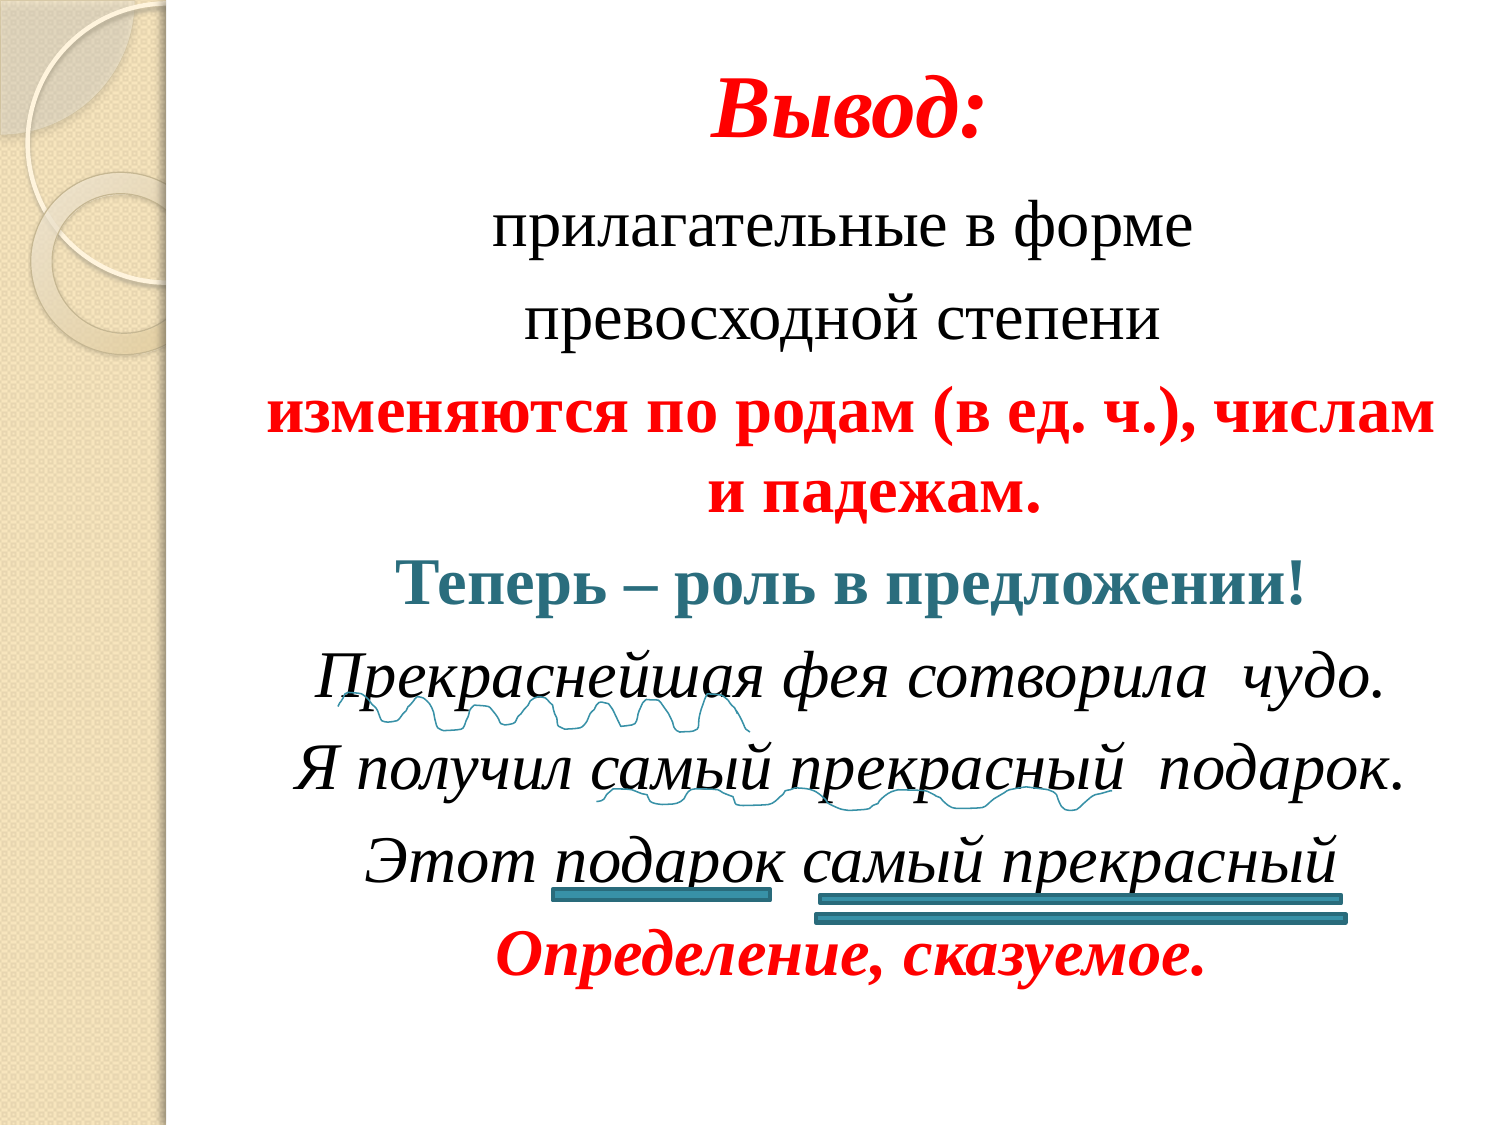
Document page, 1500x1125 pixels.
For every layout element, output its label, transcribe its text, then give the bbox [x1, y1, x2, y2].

text_box [818, 893, 1343, 905]
title Вывод: [235, 30, 1466, 173]
text_box [596, 786, 1113, 812]
text_box [337, 691, 751, 733]
text_box [551, 887, 772, 902]
text_box [814, 912, 1348, 925]
list прилагательные в форме превосходной степени изменяются по родам (в ед. ч.), числам и падежам. Теперь – роль в предложении! Прекраснейшая фея сотворила чудо. Я получил самый прекрасный подарок. Этот подарок самый прекрасный Определение, сказуемое. [230, 172, 1461, 1031]
